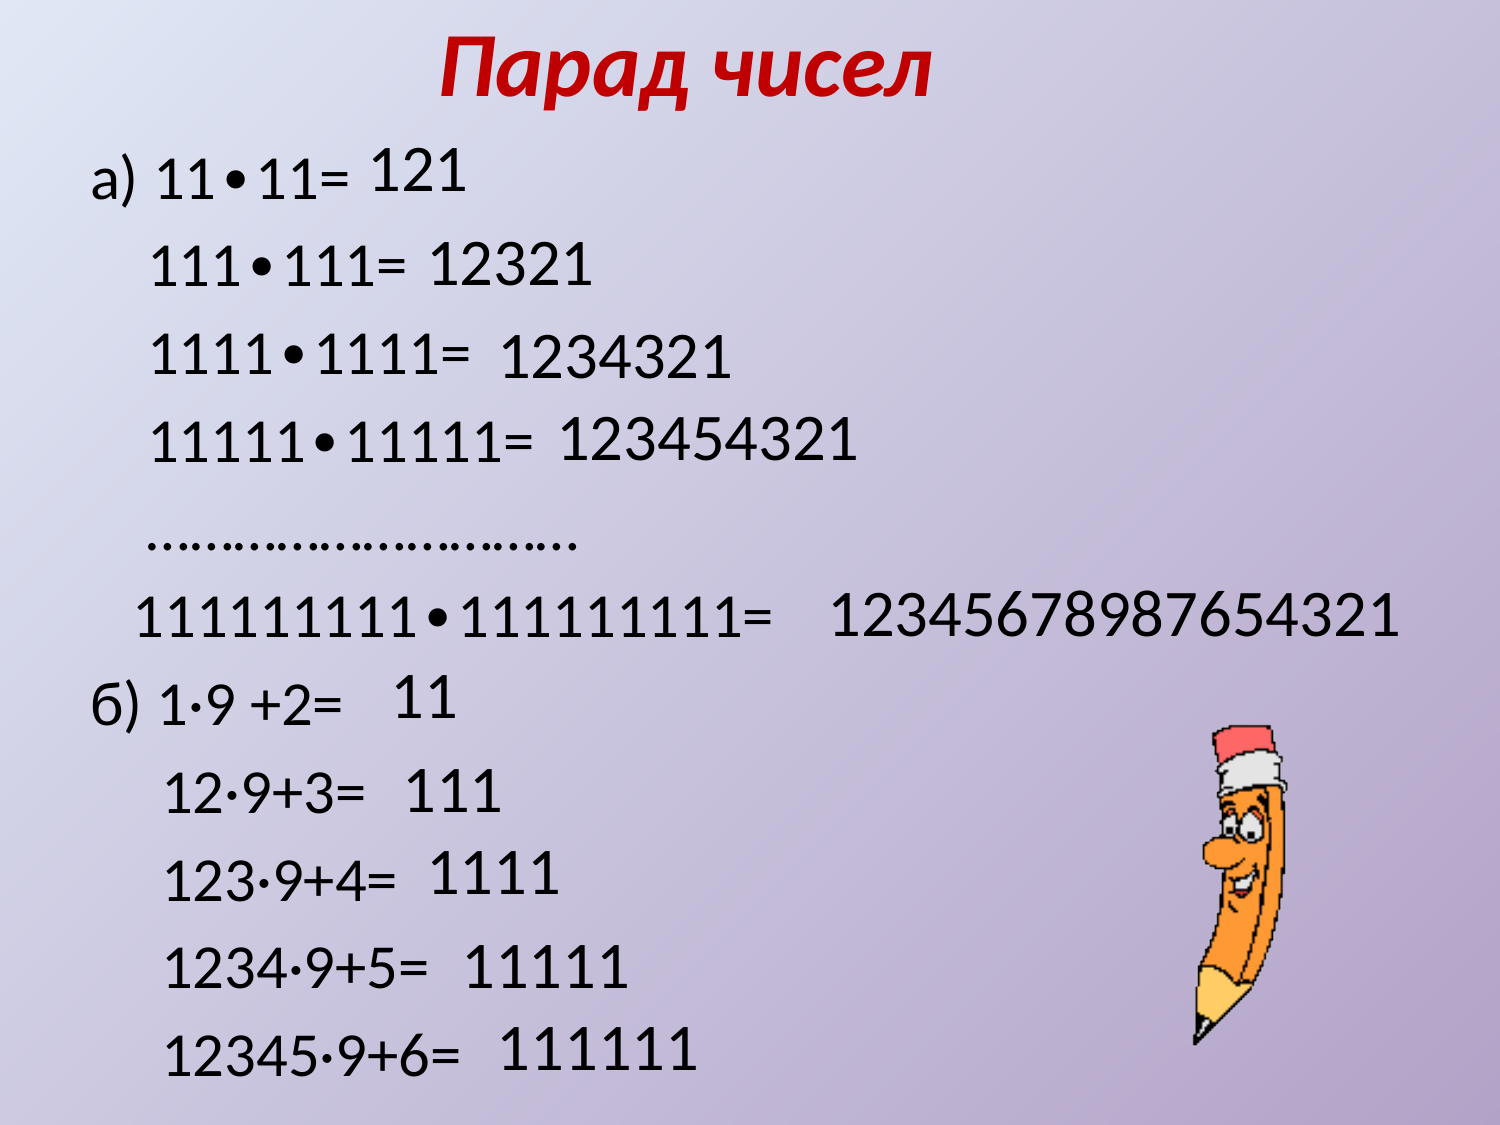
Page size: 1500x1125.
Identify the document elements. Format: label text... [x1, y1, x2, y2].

title Парад чисел [152, 0, 1219, 119]
text_box 11 [375, 644, 473, 740]
text_box 12345678987654321 [812, 562, 1416, 658]
text_box 111111 [482, 996, 715, 1091]
text_box 11111 [446, 913, 646, 1009]
text_box 1234321 [482, 304, 749, 400]
text_box 111 [387, 738, 519, 833]
picture [1148, 673, 1458, 1125]
text_box 1111 [411, 820, 576, 915]
text_box 121 [352, 117, 484, 212]
text_box 12321 [411, 210, 610, 306]
list а) 11∙11= 111∙111= 1111∙1111= 11111∙11111= ………………………… 111111111∙111111111= б) 1·9 +2= 12·9+3= 123·9+4= 1234·9+5= 12345·9+6= [75, 128, 1430, 1102]
text_box 123454321 [541, 386, 875, 482]
